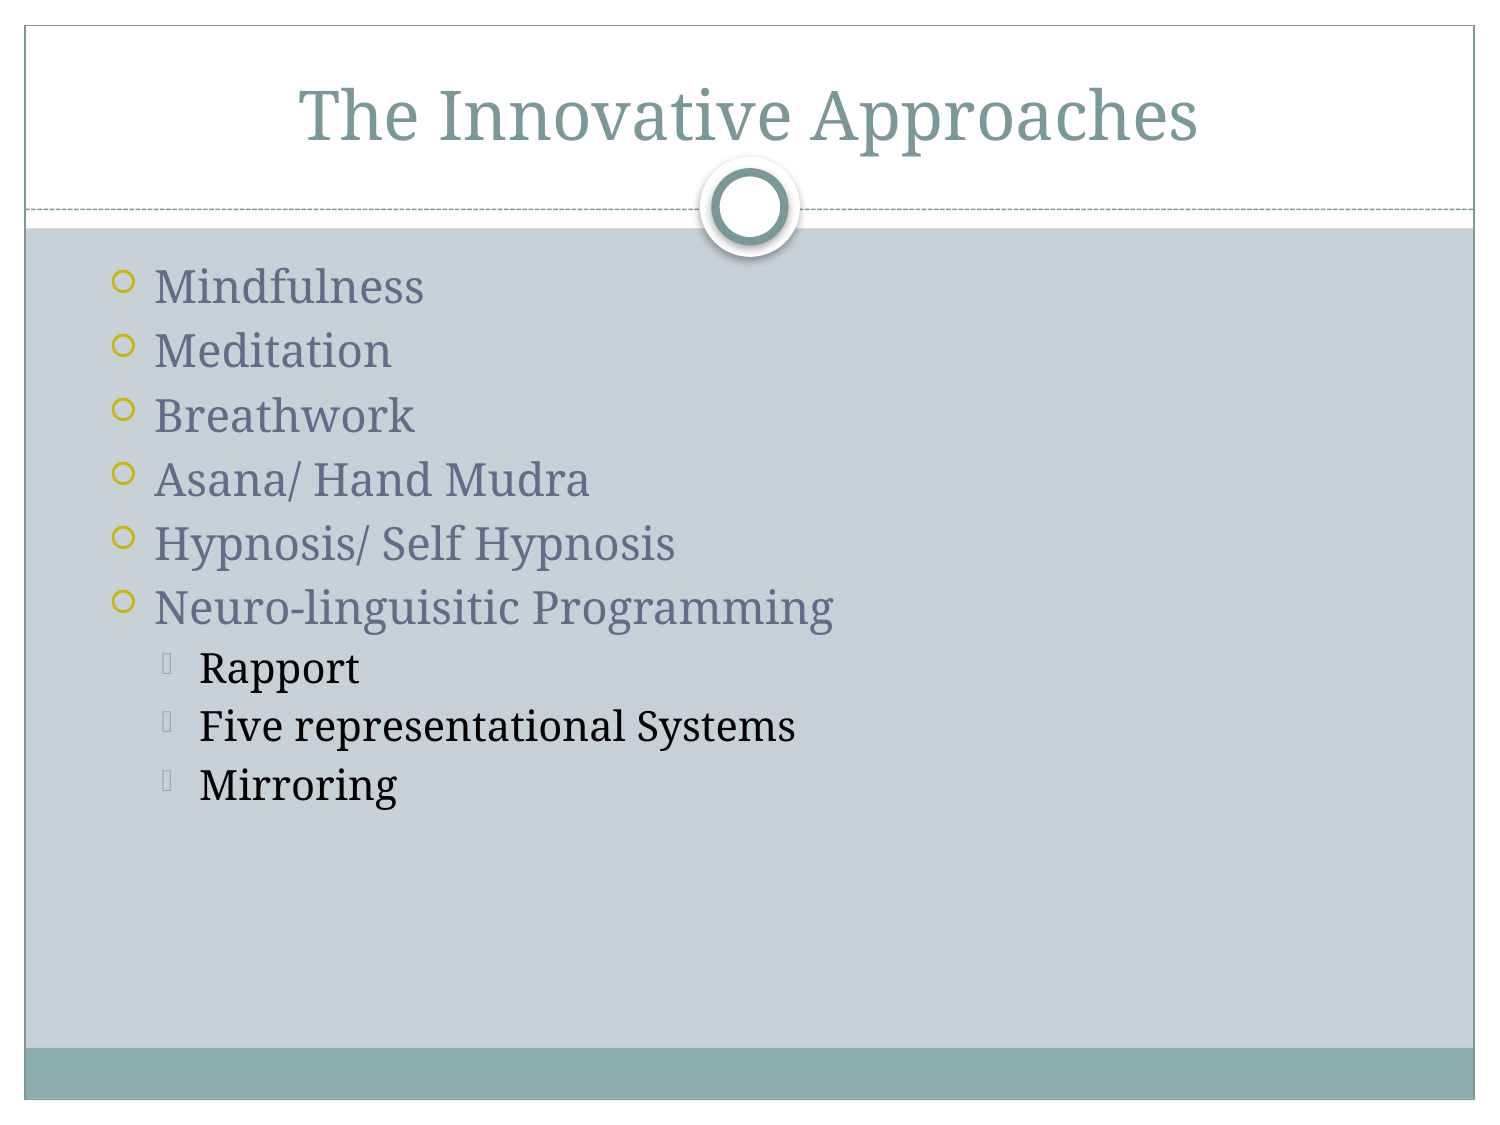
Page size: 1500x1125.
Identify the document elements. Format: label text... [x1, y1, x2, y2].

list Mindfulness Meditation Breathwork Asana/ Hand Mudra Hypnosis/ Self Hypnosis Neuro-linguisitic Programming Rapport Five representational Systems Mirroring [49, 250, 1445, 1001]
title The Innovative Approaches [49, 37, 1450, 162]
